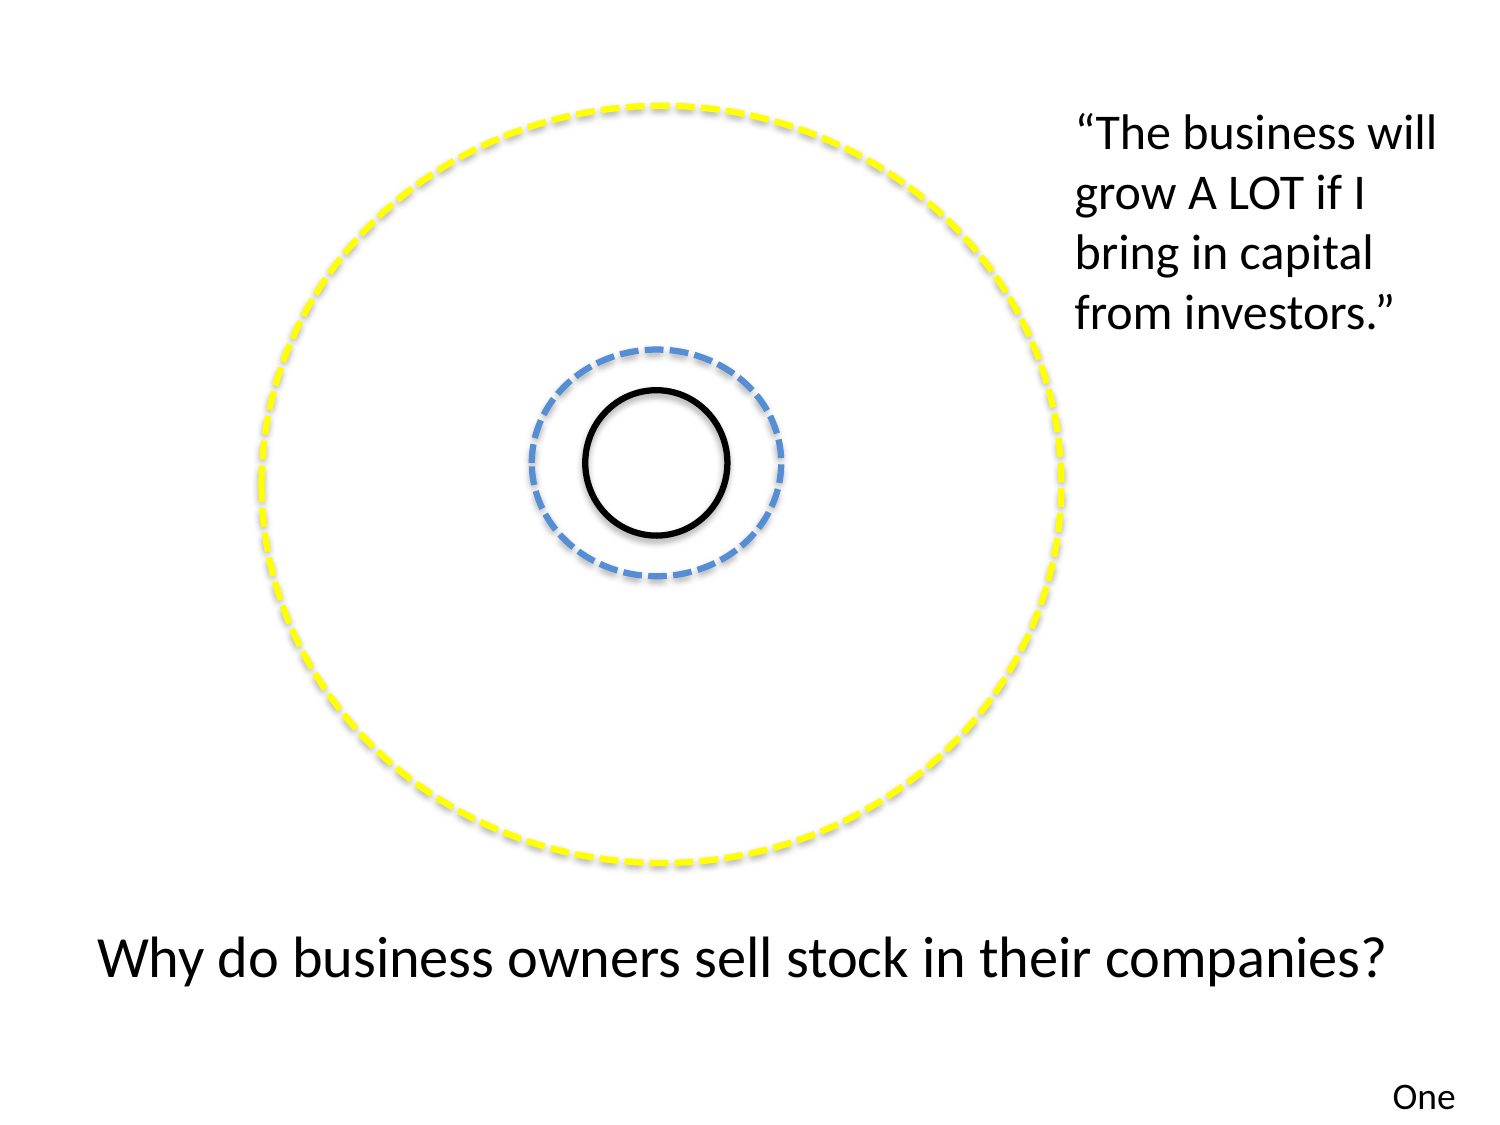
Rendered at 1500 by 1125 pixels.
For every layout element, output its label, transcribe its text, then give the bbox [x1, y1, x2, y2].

text_box One [1377, 1064, 1471, 1125]
text_box “The business will grow A LOT if I bring in capital from investors.” [1059, 92, 1472, 392]
text_box [260, 105, 1063, 864]
text_box Why do business owners sell stock in their companies? [82, 911, 1472, 997]
